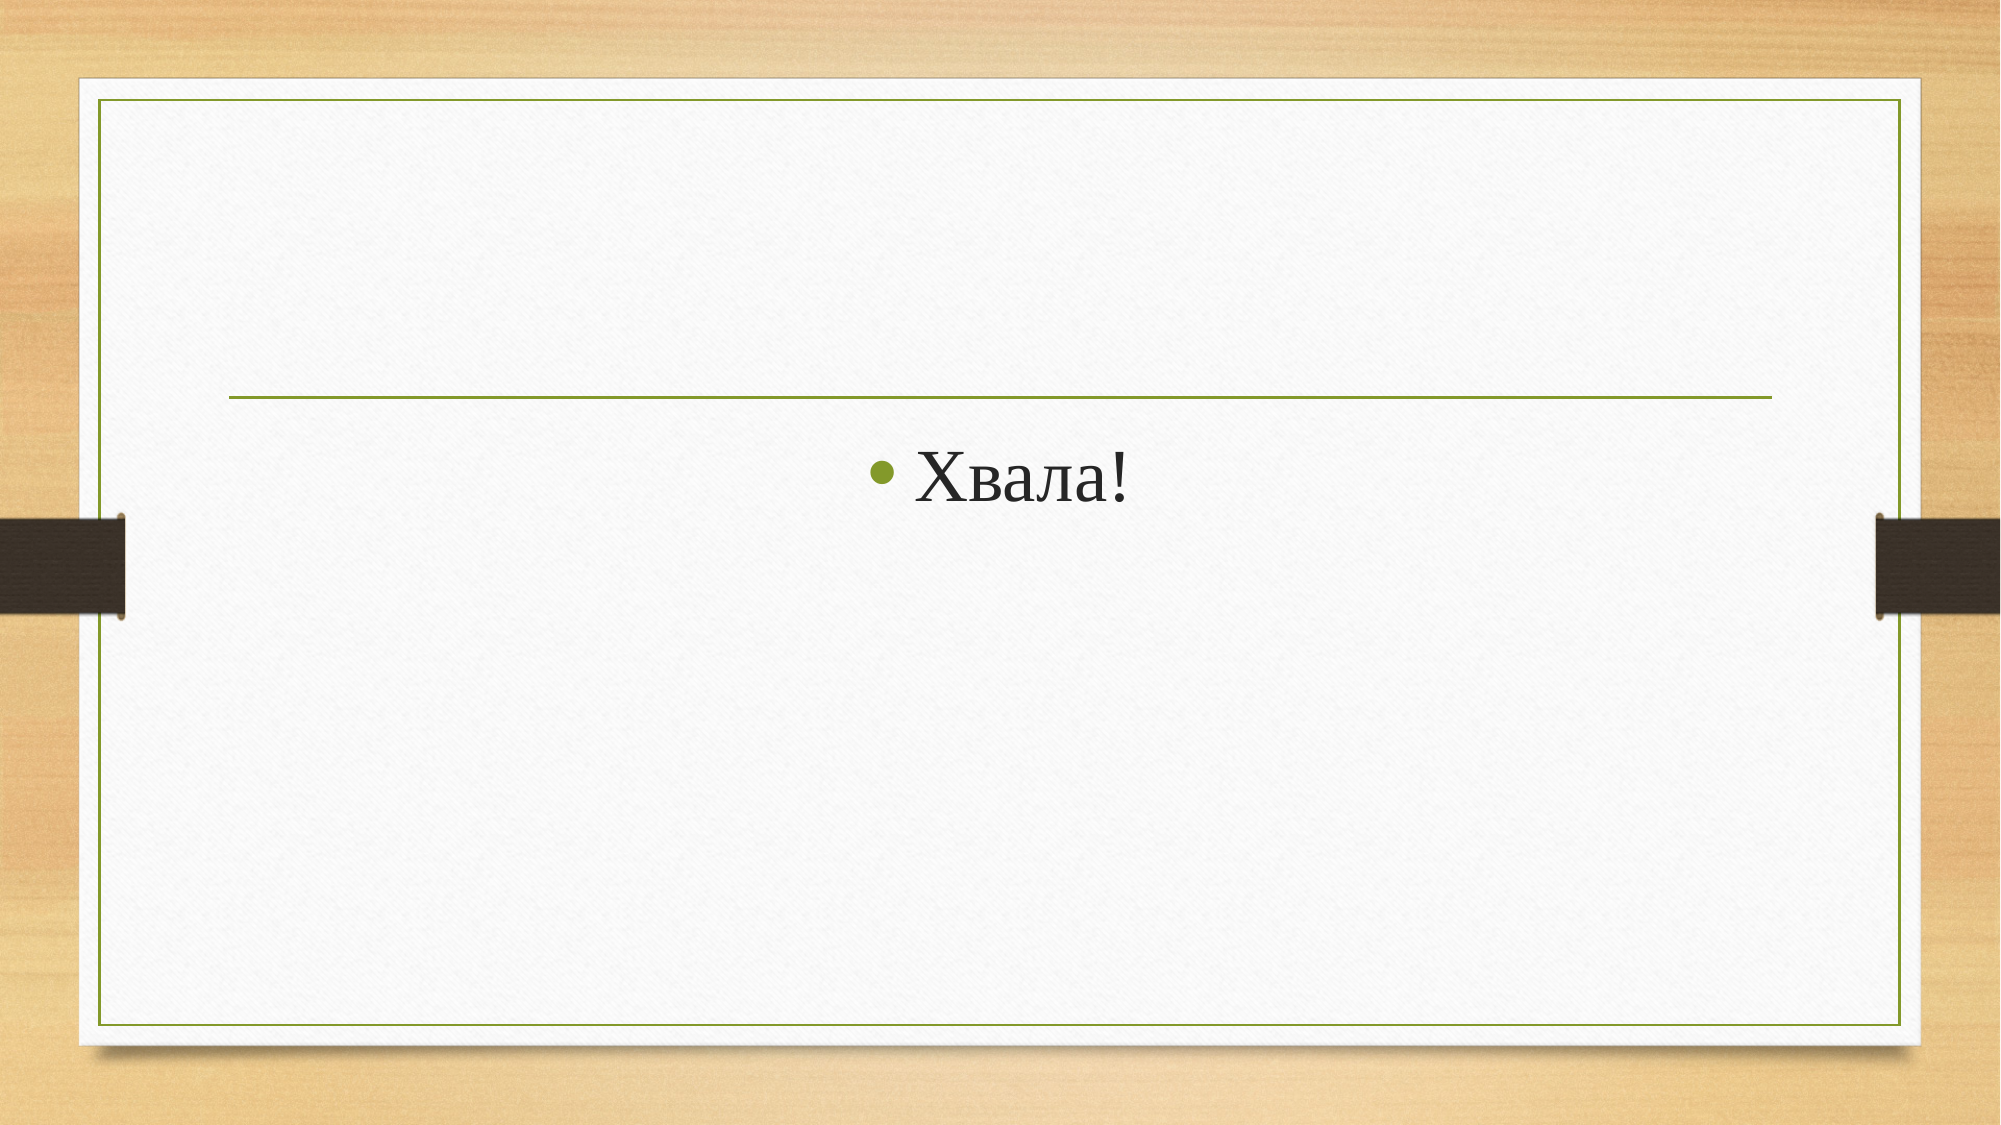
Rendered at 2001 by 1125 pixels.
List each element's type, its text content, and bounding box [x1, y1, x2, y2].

list Хвала! [212, 419, 1788, 964]
picture [0, 0, 2001, 1125]
